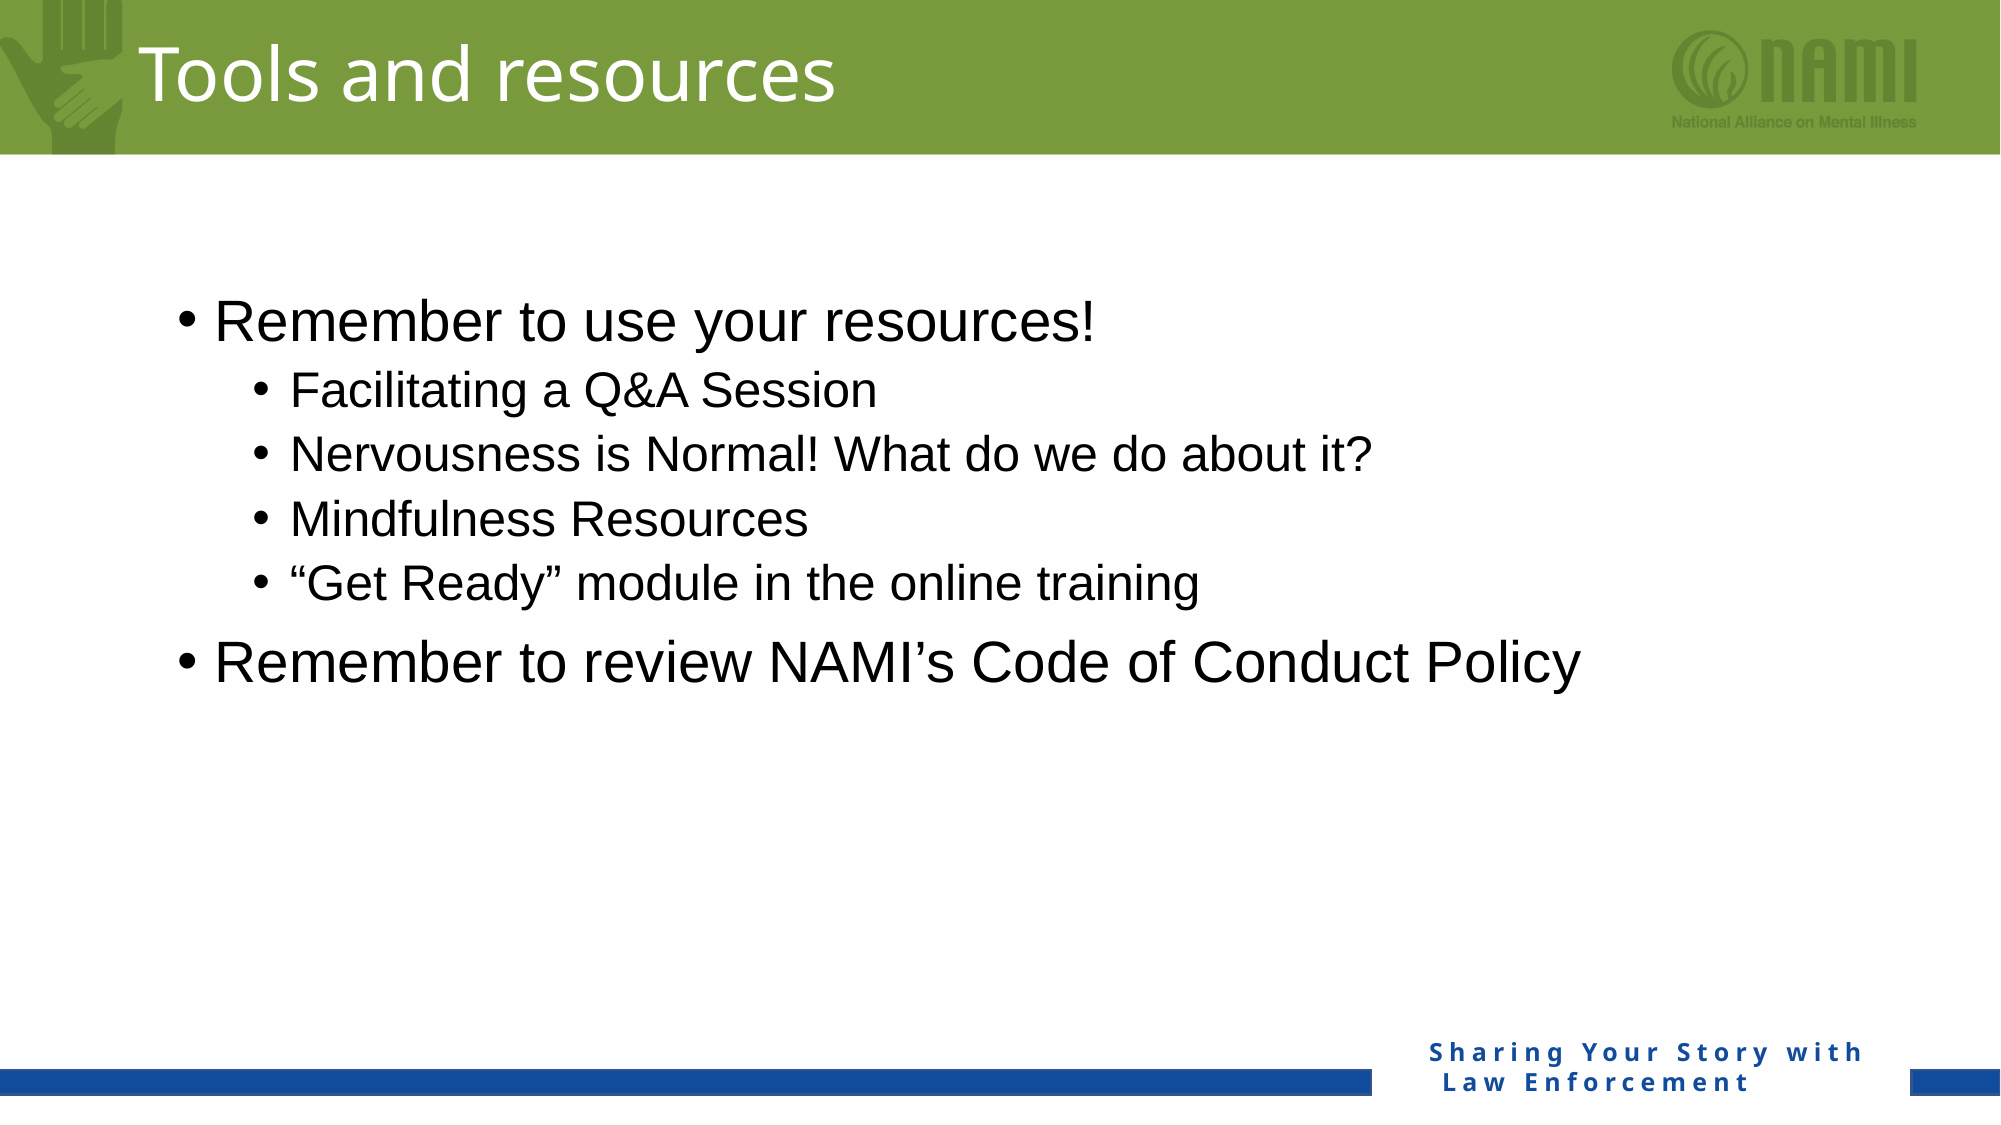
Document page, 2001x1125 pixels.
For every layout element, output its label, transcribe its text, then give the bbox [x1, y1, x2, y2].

footer Sharing Your Story with Law Enforcement [1391, 1036, 1913, 1097]
picture [0, 0, 2001, 1125]
title Tools and resources [123, 0, 1914, 155]
list Remember to use your resources! Facilitating a Q&A Session Nervousness is Normal! What do we do about it? Mindfulness Resources “Get Ready” module in the online training Remember to review NAMI’s Code of Conduct Policy [162, 283, 1786, 929]
